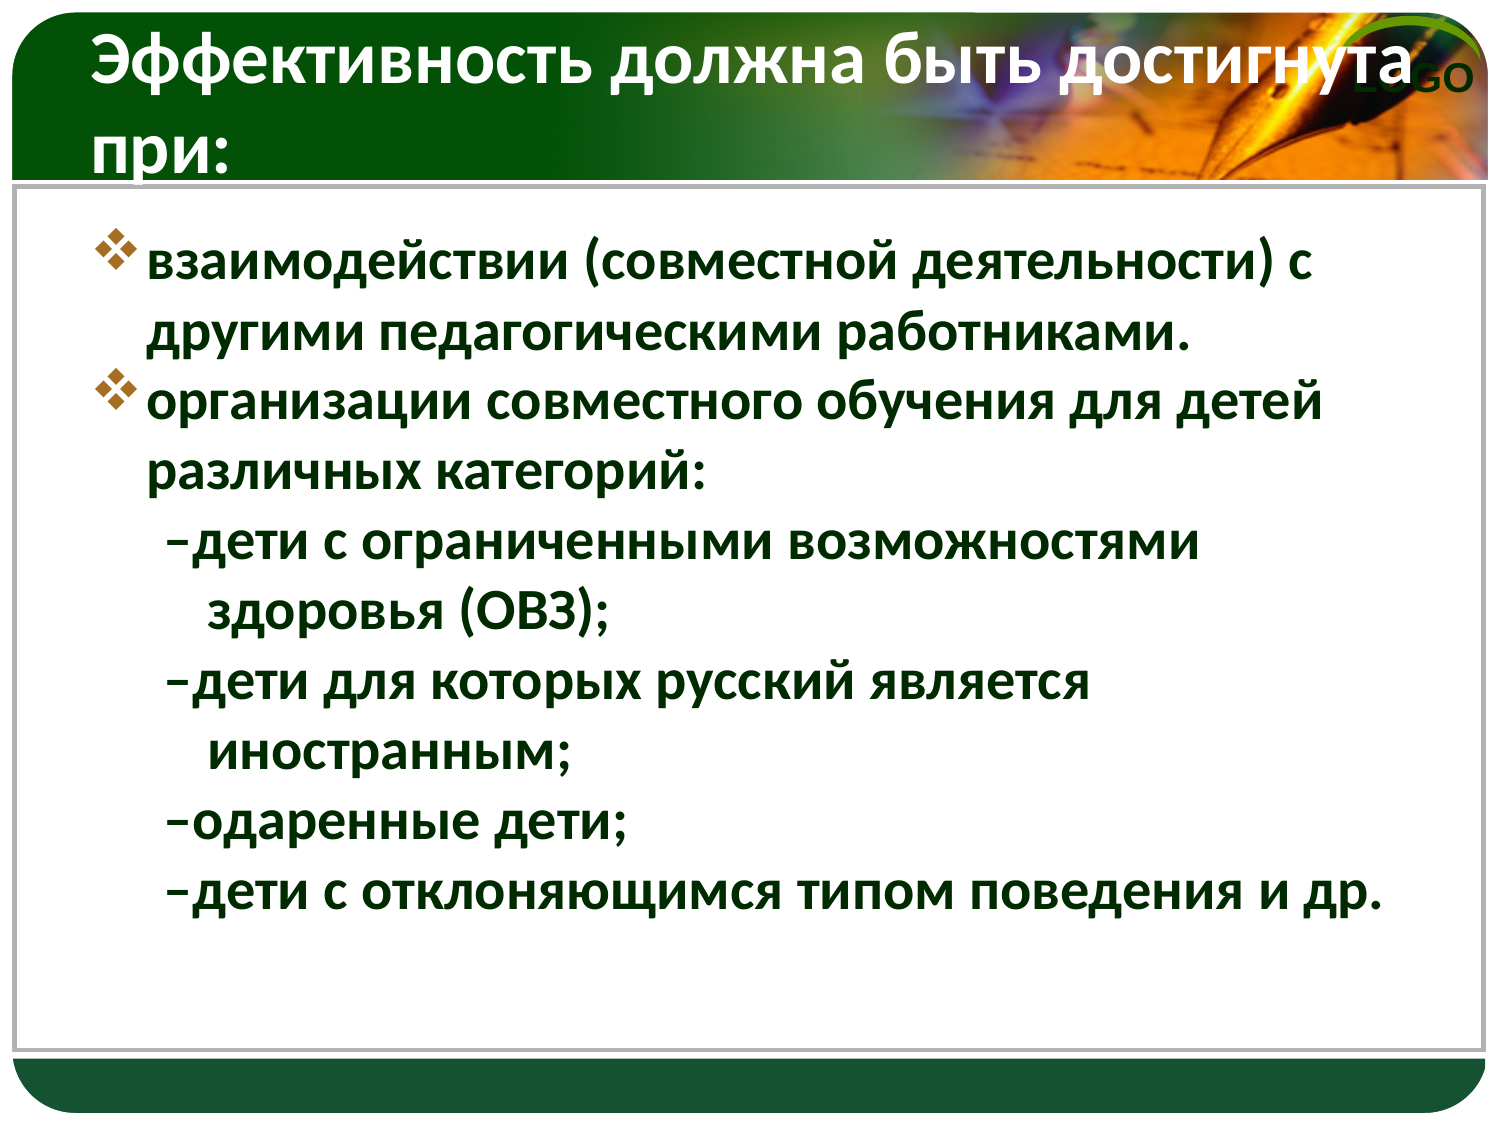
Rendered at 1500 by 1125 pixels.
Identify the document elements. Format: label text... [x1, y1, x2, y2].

picture [13, 13, 1487, 180]
picture [1345, 26, 1474, 52]
list взаимодействии (совместной деятельности) с другими педагогическими работниками. организации совместного обучения для детей различных категорий: –дети с ограниченными возможностями здоровья (ОВЗ); –дети для которых русский является иностранным; –одаренные дети; –дети с отклоняющимся типом поведения и др. [74, 213, 1426, 1026]
title Эффективность должна быть достигнута при: [74, 52, 1500, 145]
